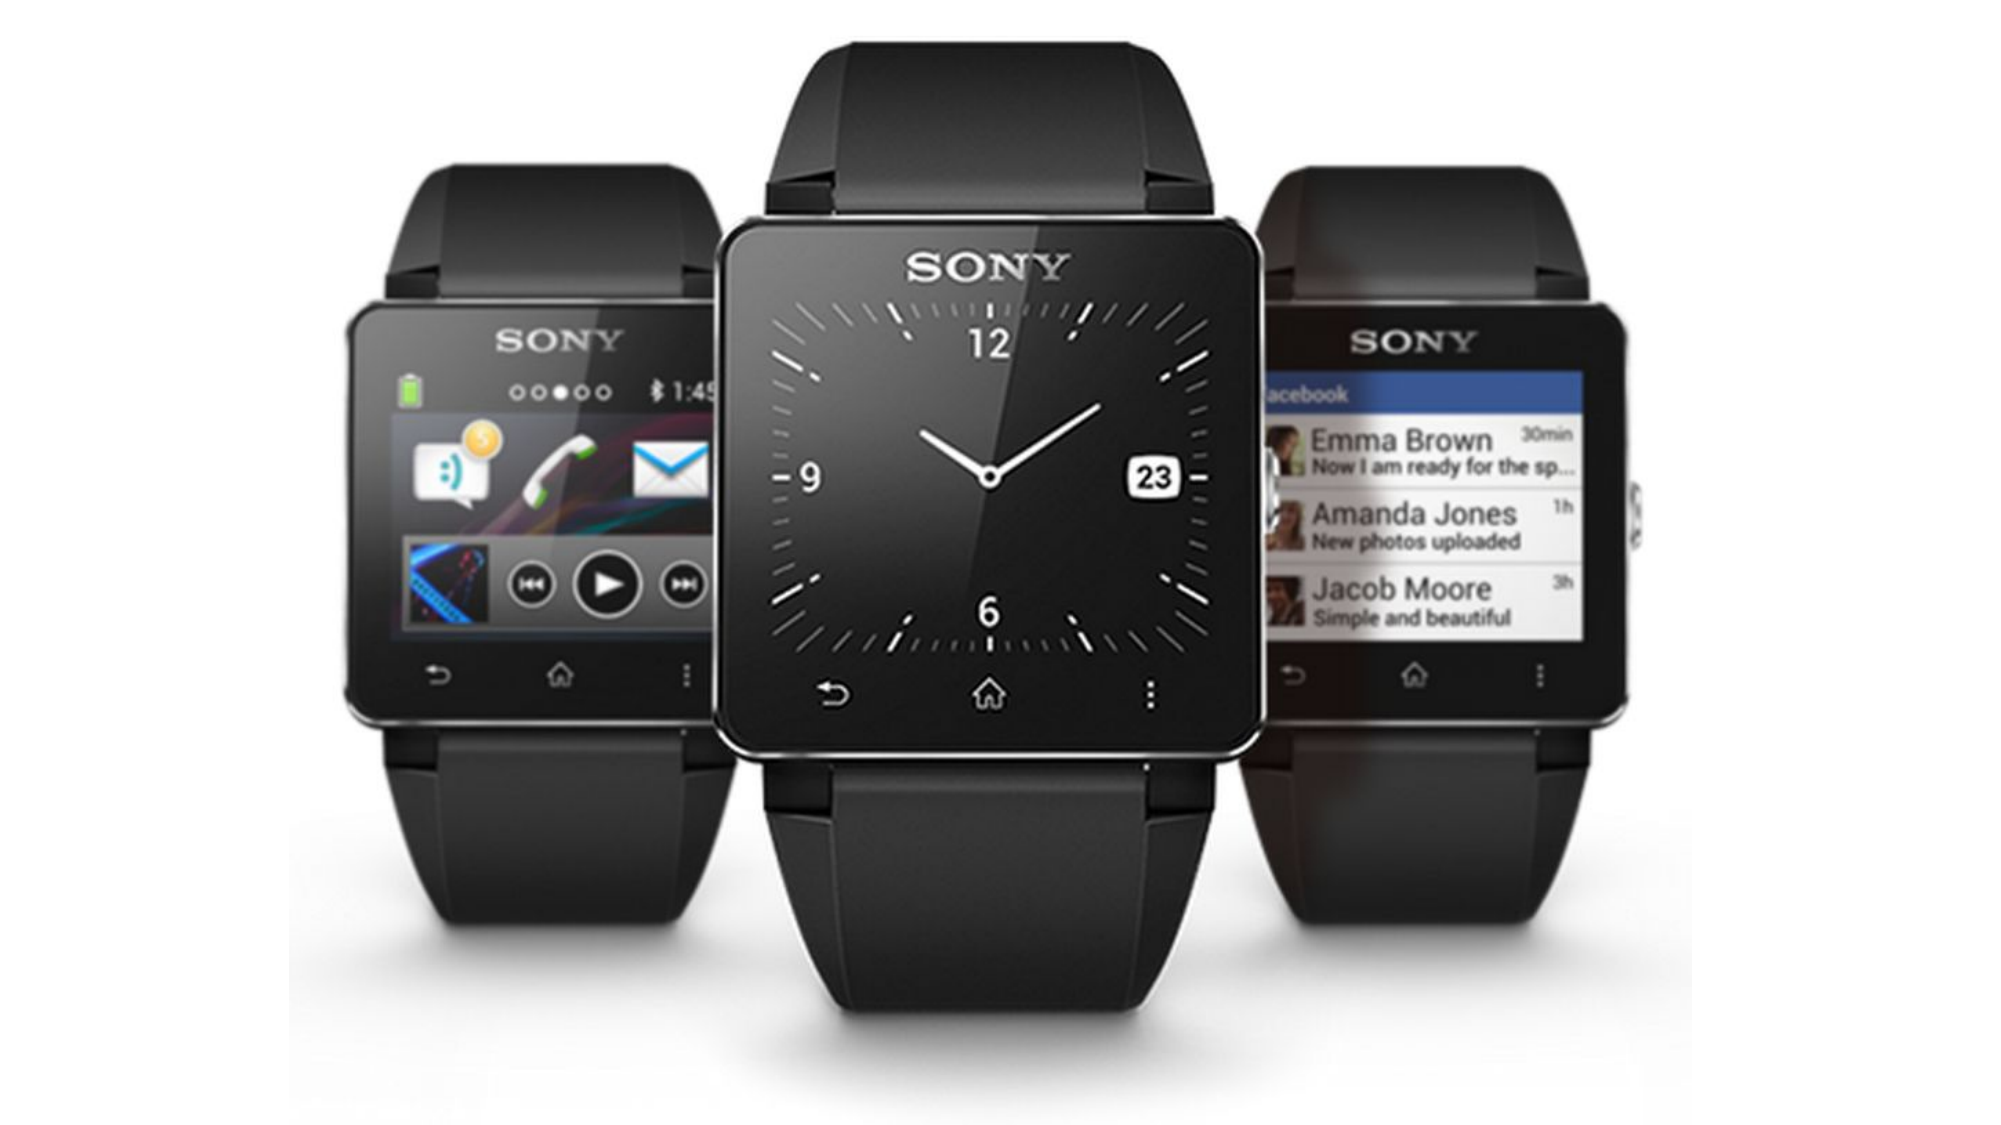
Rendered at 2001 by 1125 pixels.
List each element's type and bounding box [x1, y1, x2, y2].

picture [289, 3, 1692, 1125]
